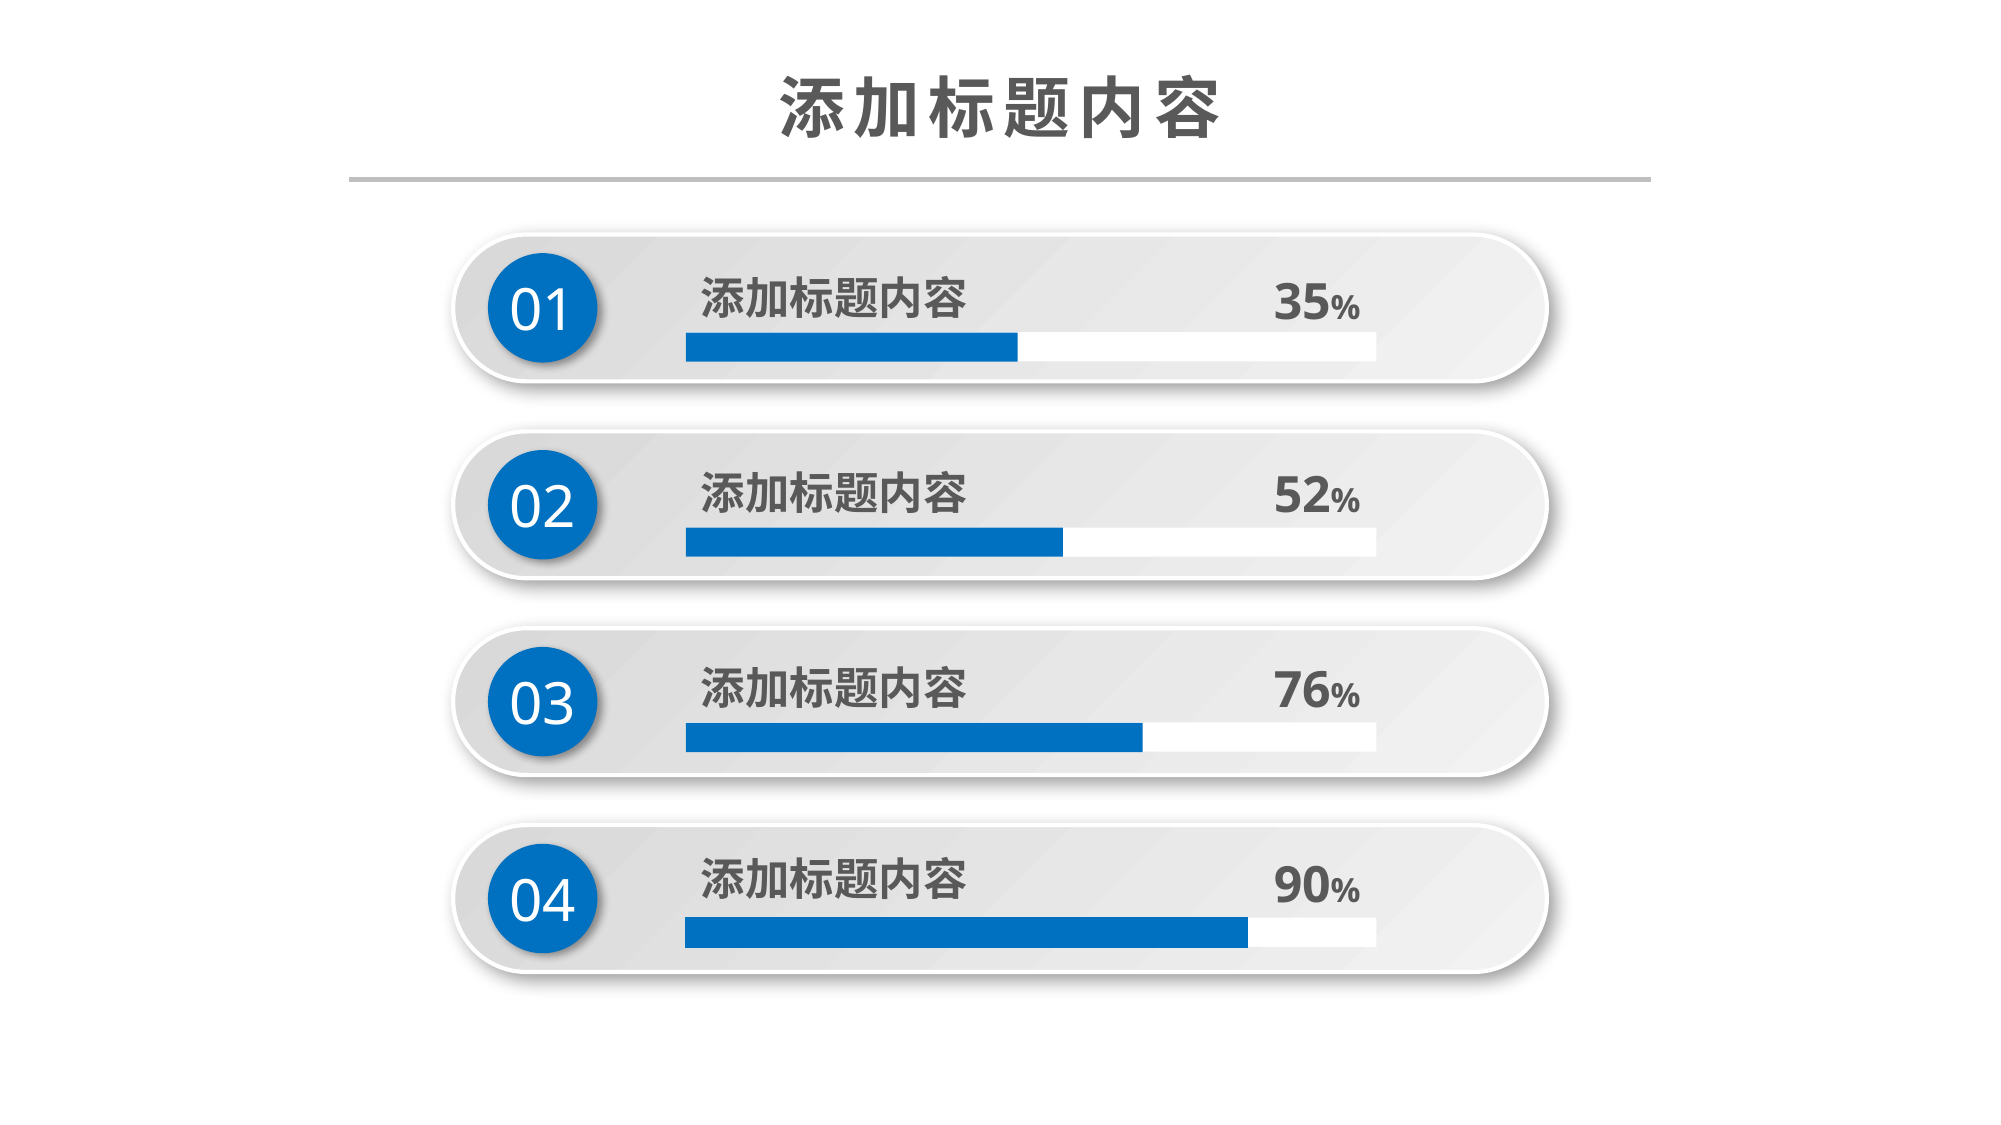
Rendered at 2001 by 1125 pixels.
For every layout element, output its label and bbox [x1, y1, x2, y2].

text_box [453, 431, 1547, 579]
text_box [685, 332, 1377, 362]
text_box [453, 234, 1547, 382]
text_box [453, 825, 1547, 972]
text_box [685, 527, 1377, 557]
text_box [453, 628, 1547, 776]
text_box [685, 722, 1377, 752]
text_box [685, 917, 1377, 948]
